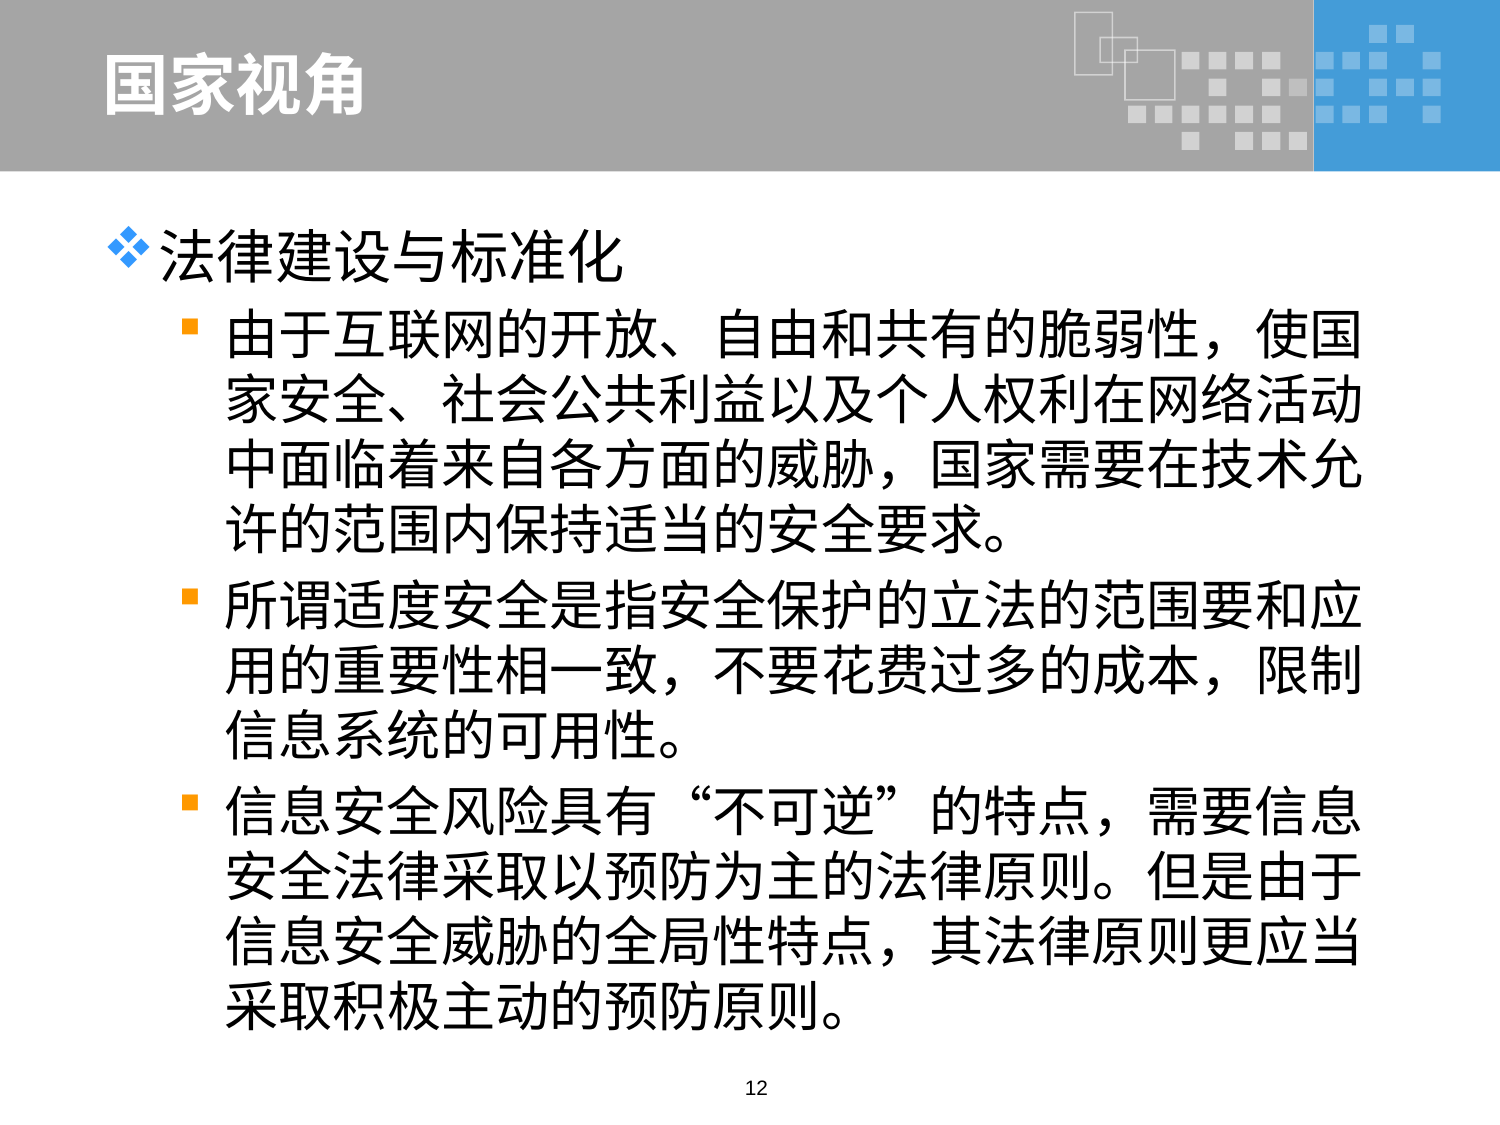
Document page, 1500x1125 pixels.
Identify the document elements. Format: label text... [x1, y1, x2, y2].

list 法律建设与标准化 由于互联网的开放、自由和共有的脆弱性，使国家安全、社会公共利益以及个人权利在网络活动中面临着来自各方面的威胁，国家需要在技术允许的范围内保持适当的安全要求。 所谓适度安全是指安全保护的立法的范围要和应用的重要性相一致，不要花费过多的成本，限制信息系统的可用性。 信息安全风险具有“不可逆”的特点，需要信息安全法律采取以预防为主的法律原则。但是由于信息安全威胁的全局性特点，其法律原则更应当采取积极主动的预防原则。 [87, 212, 1432, 1050]
title 国家视角 [87, 42, 1252, 123]
slide_number 12 [687, 1066, 826, 1111]
